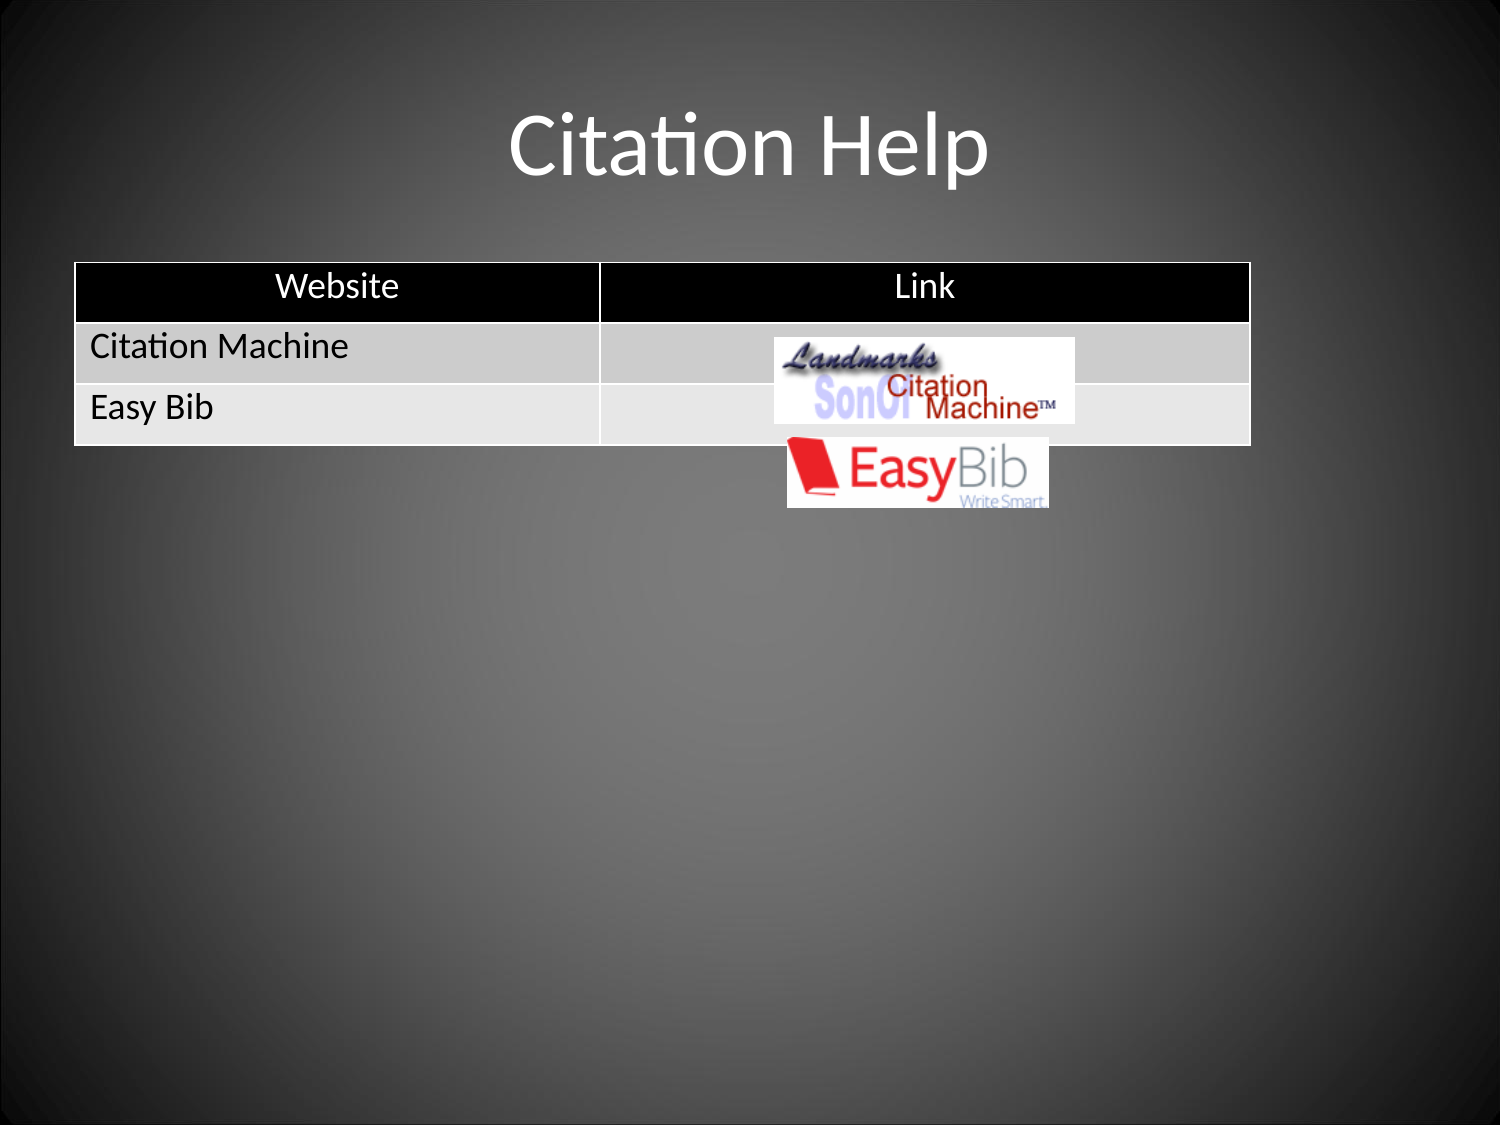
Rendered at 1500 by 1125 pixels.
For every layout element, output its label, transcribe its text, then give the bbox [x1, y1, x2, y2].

picture [0, 0, 1500, 1125]
title Citation Help [74, 44, 1426, 233]
table_cell [601, 385, 1249, 444]
table_cell [601, 324, 1249, 383]
table_cell Easy Bib [76, 385, 599, 444]
table_cell Citation Machine [76, 324, 599, 383]
table_header Link [601, 263, 1249, 322]
table_header Website [76, 263, 599, 322]
